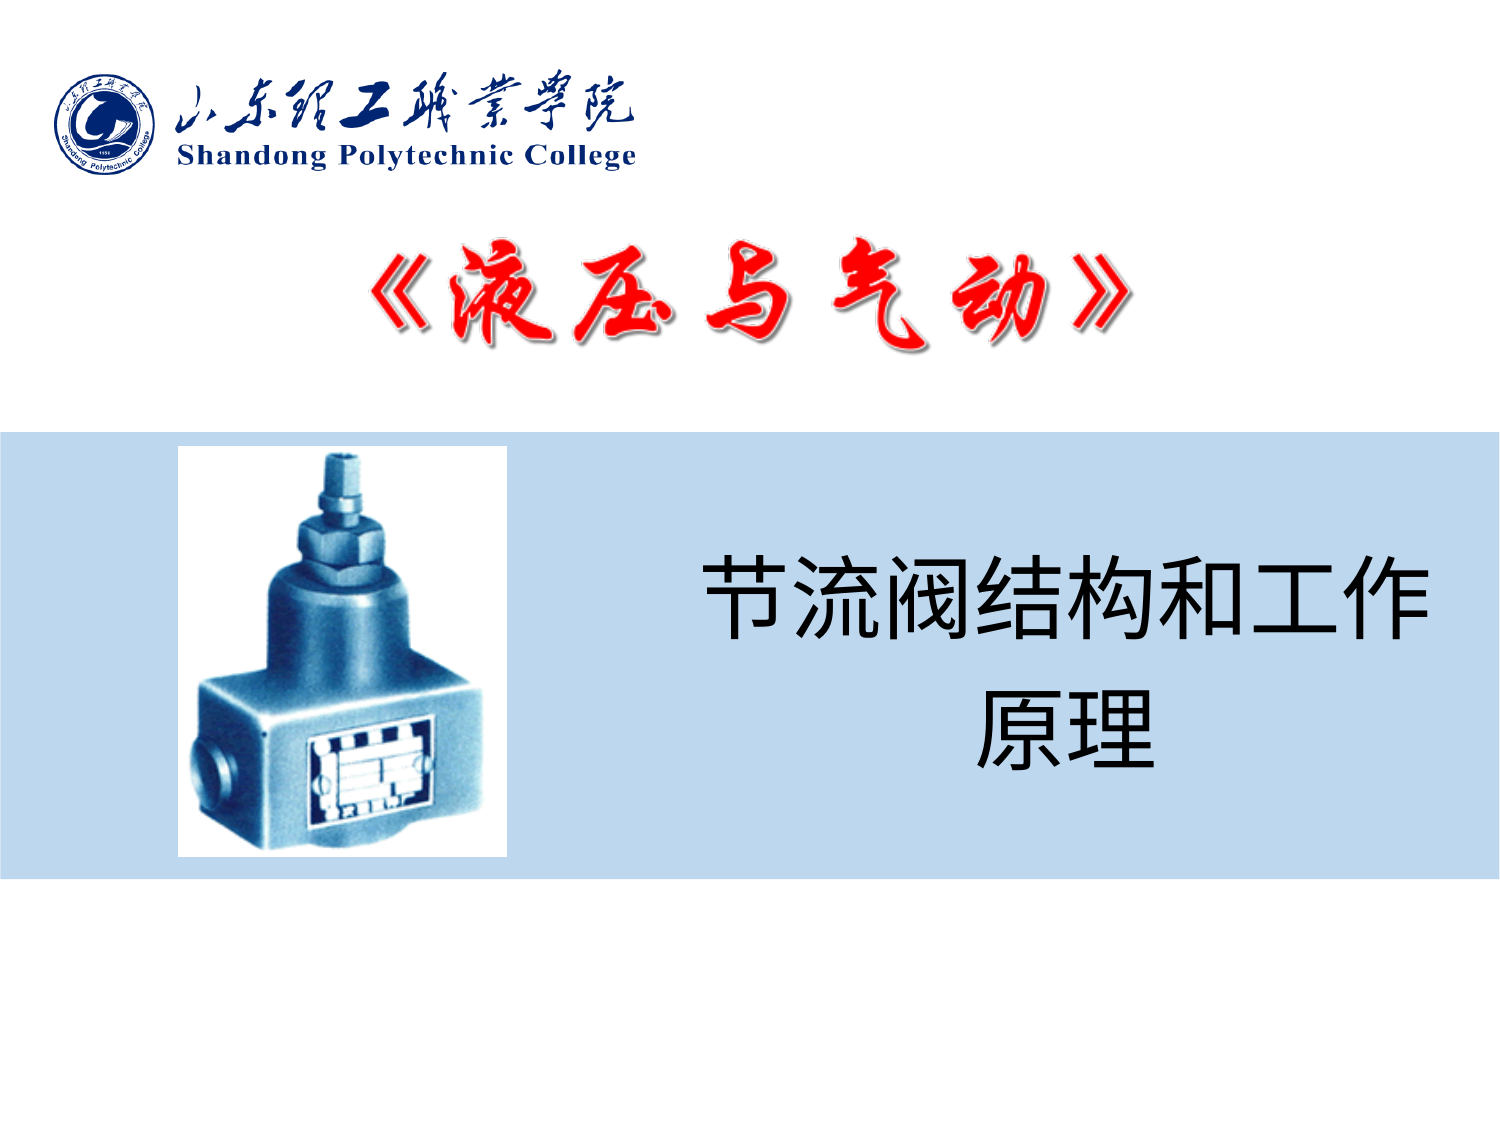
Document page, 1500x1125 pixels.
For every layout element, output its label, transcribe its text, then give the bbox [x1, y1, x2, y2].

picture [311, 219, 1189, 388]
picture [54, 69, 635, 175]
text_box 节流阀结构和工作原理 [679, 511, 1453, 790]
picture [178, 446, 508, 857]
